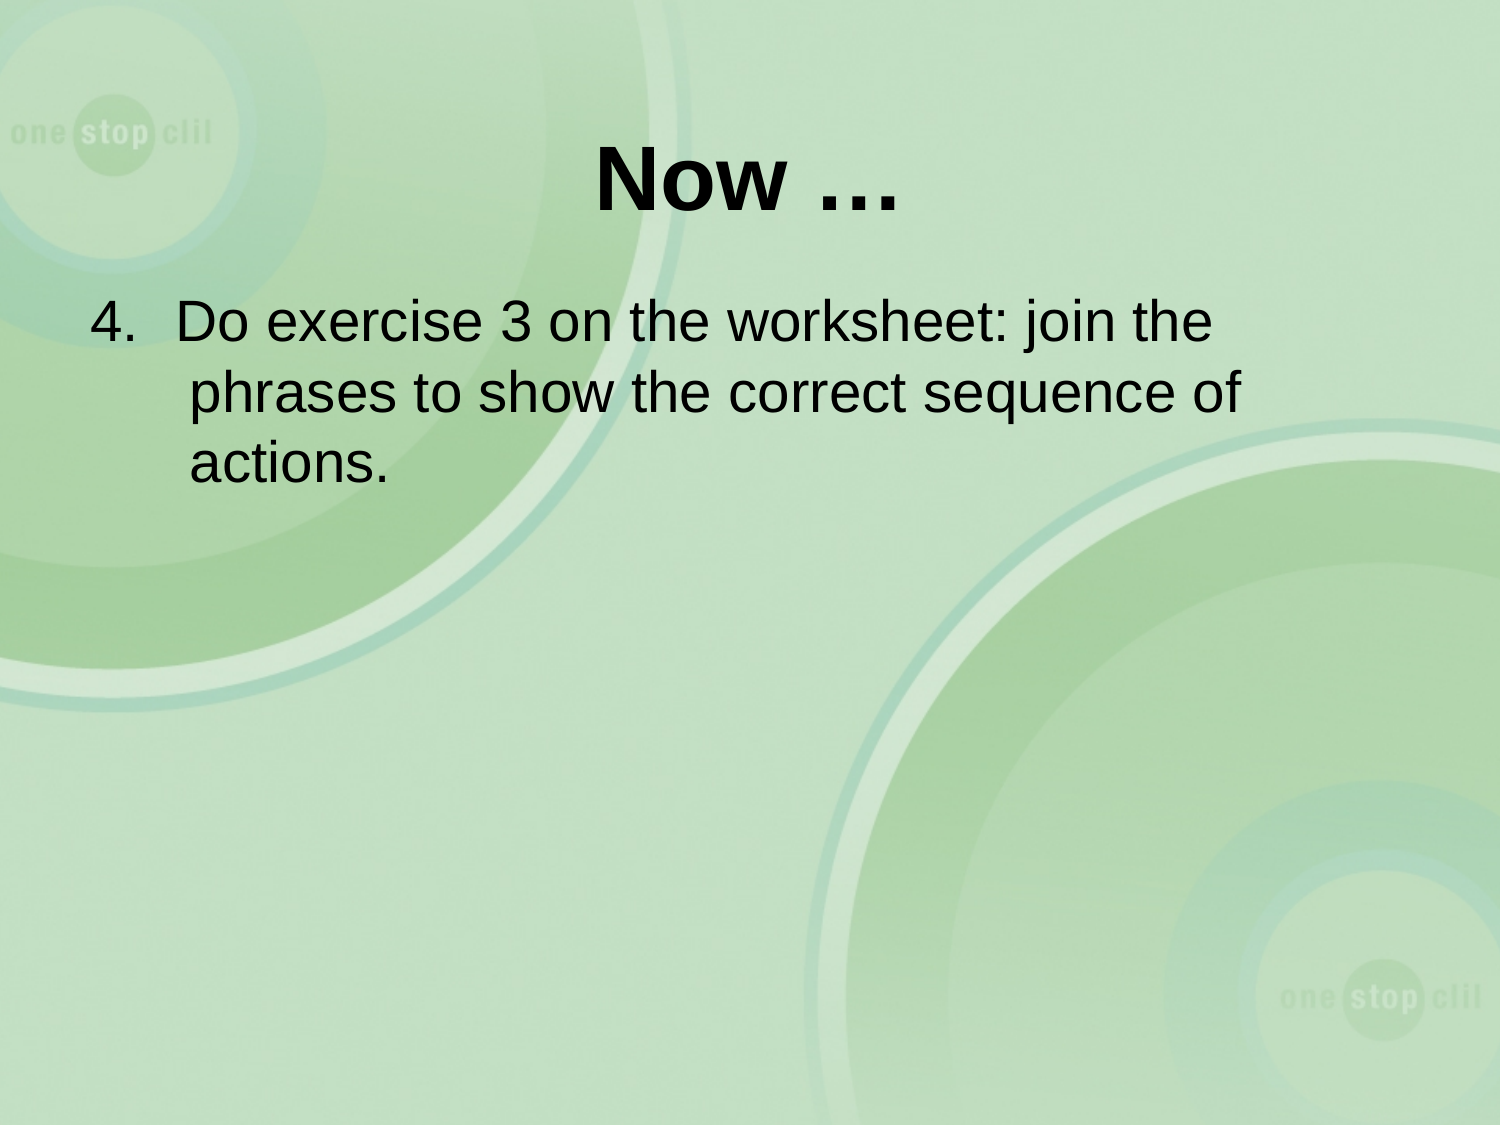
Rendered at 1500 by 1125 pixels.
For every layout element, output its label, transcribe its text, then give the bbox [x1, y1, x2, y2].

picture [0, 0, 1500, 1125]
list 4. Do exercise 3 on the worksheet: join the phrases to show the correct sequence of actions. [75, 267, 1425, 1010]
title Now … [75, 79, 1425, 267]
